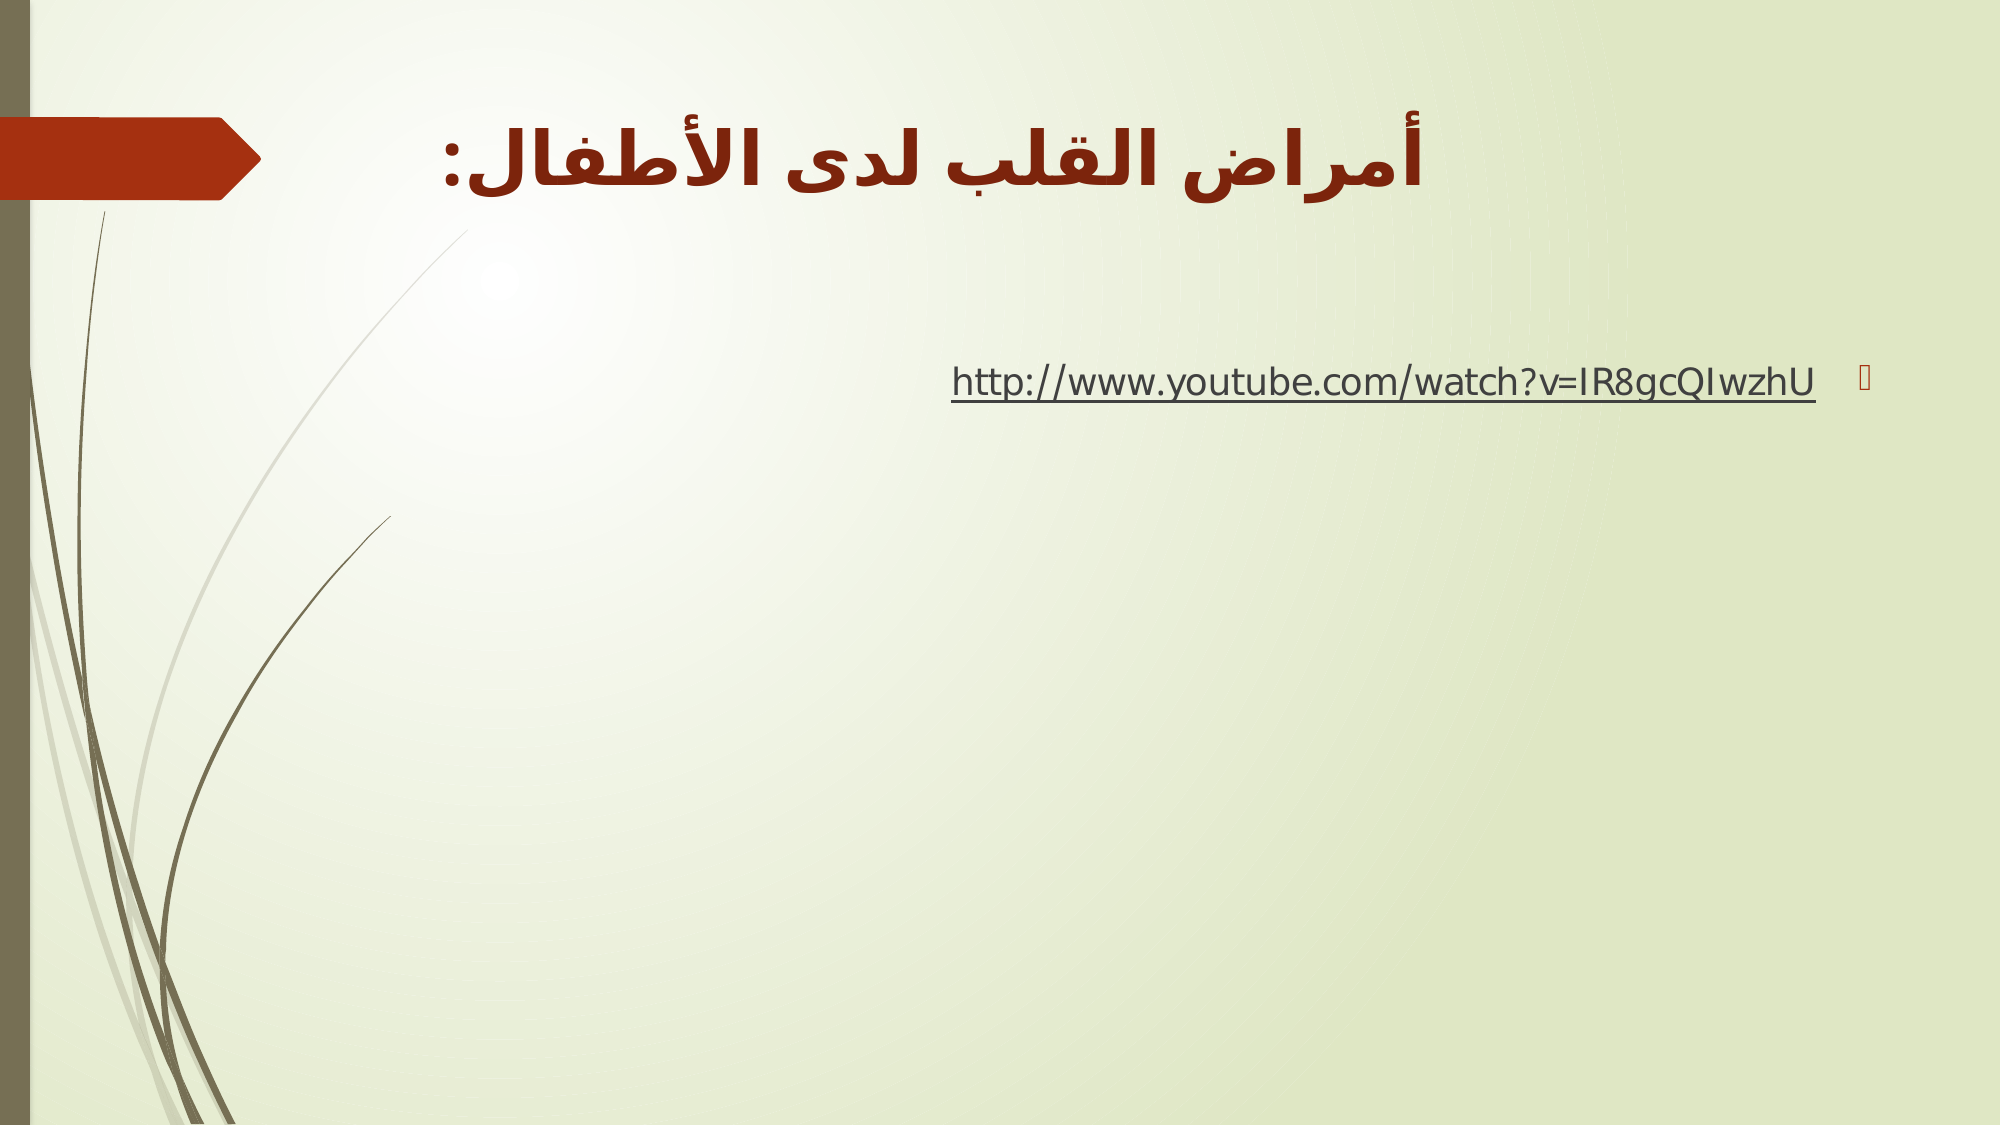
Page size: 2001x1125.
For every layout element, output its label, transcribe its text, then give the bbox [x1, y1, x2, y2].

title أمراض القلب لدى الأطفال: [425, 102, 1888, 313]
list http://www.youtube.com/watch?v=IR8gcQIwzhU [424, 350, 1888, 970]
